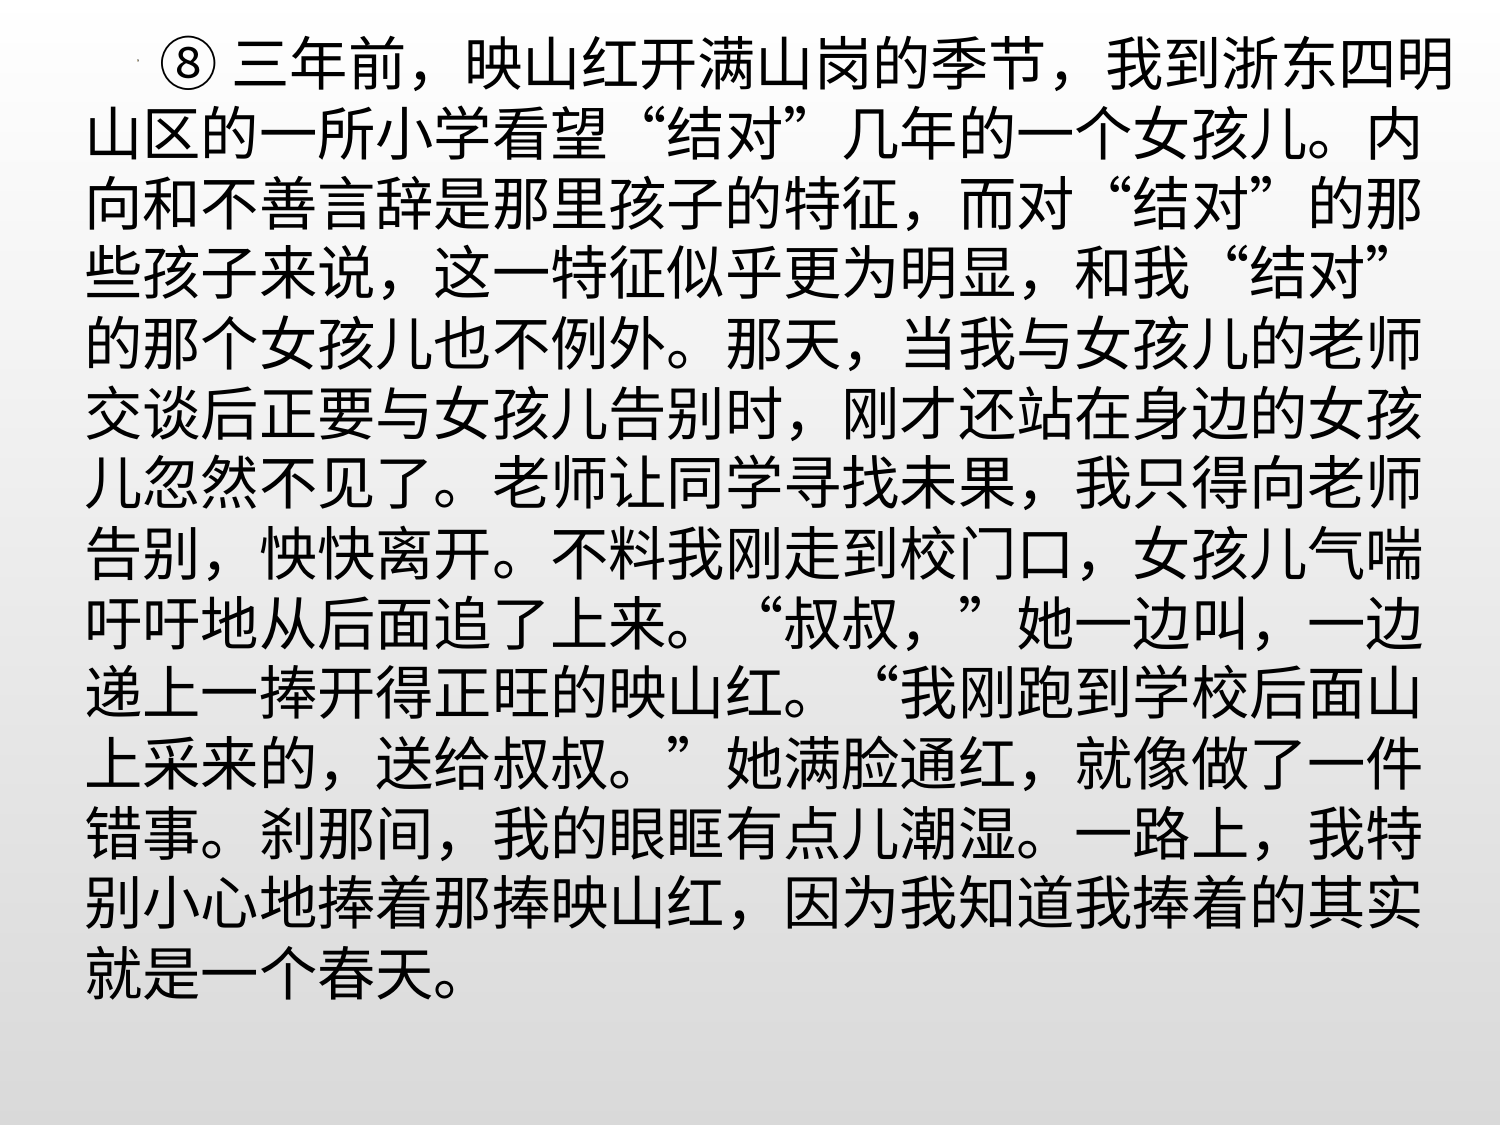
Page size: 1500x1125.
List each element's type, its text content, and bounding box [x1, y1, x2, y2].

text_box ⑧三年前，映山红开满山岗的季节，我到浙东四明山区的一所小学看望“结对”几年的一个女孩儿。内向和不善言辞是那里孩子的特征，而对“结对”的那些孩子来说，这一特征似乎更为明显，和我“结对”的那个女孩儿也不例外。那天，当我与女孩儿的老师交谈后正要与女孩儿告别时，刚才还站在身边的女孩儿忽然不见了。老师让同学寻找未果，我只得向老师告别，怏快离开。不料我刚走到校门口，女孩儿气喘吁吁地从后面追了上来。“叔叔，”她一边叫，一边递上一捧开得正旺的映山红。“我刚跑到学校后面山上采来的，送给叔叔。”她满脸通红，就像做了一件错事。刹那间，我的眼眶有点儿潮湿。一路上，我特别小心地捧着那捧映山红，因为我知道我捧着的其实就是一个春天。 [69, 19, 1479, 1014]
